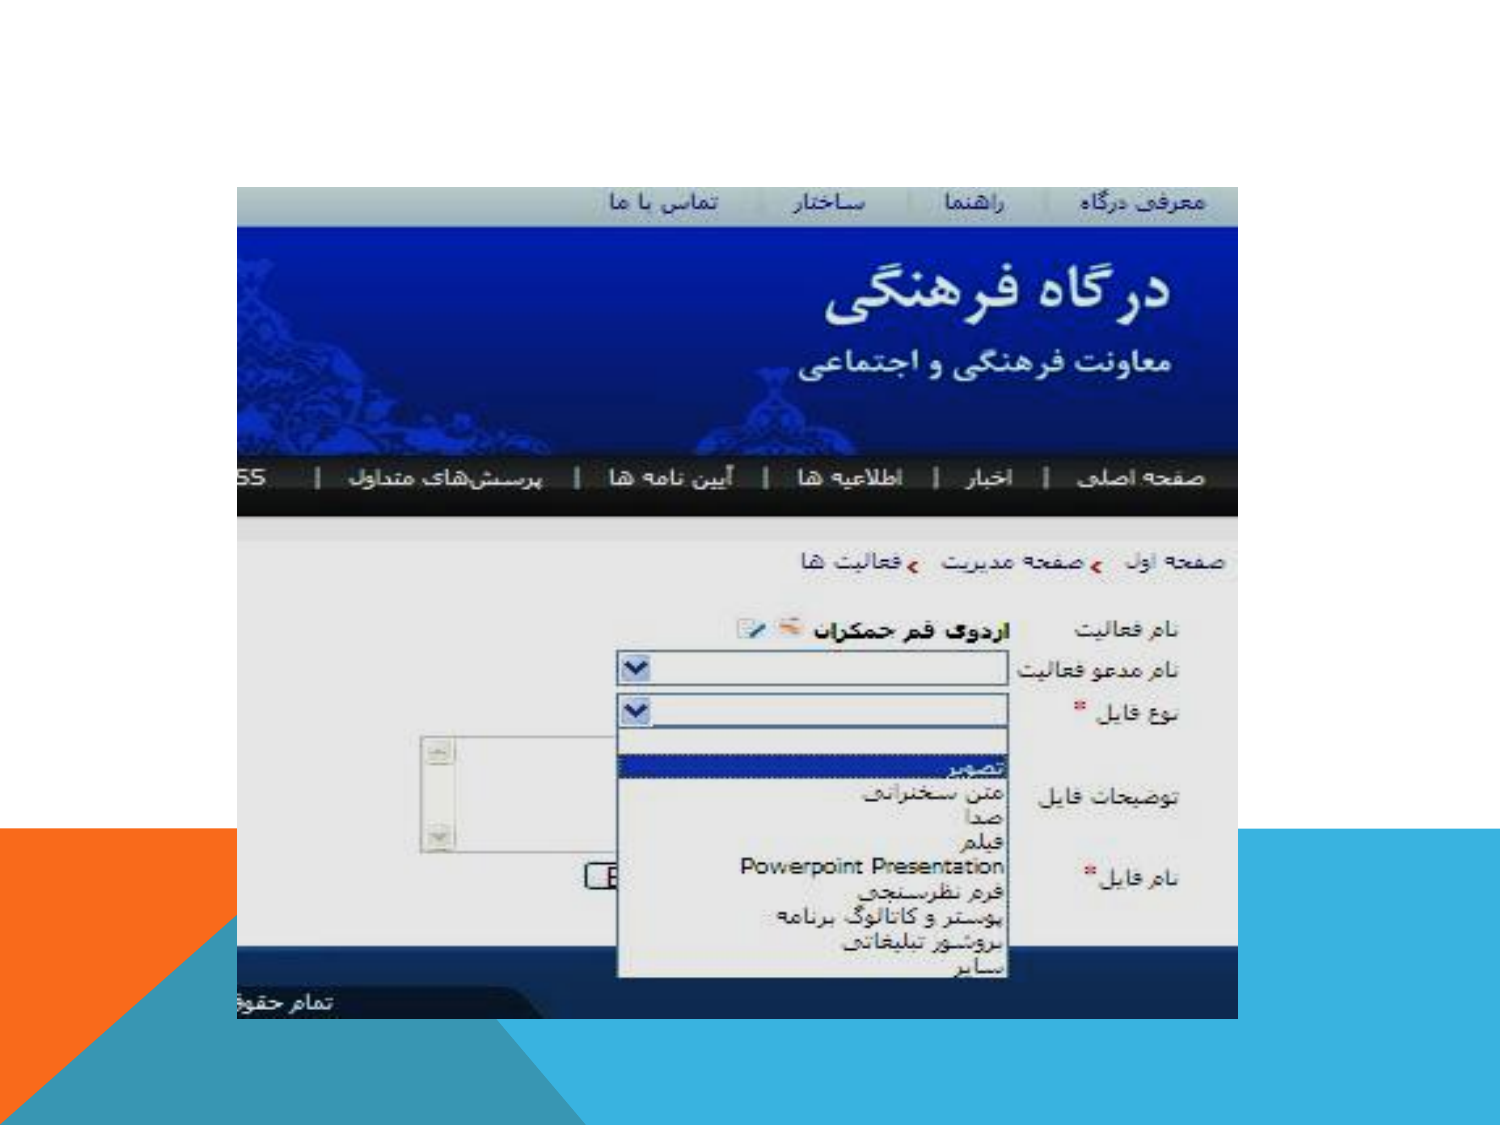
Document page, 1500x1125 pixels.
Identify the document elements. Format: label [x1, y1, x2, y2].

picture [237, 187, 1238, 1019]
